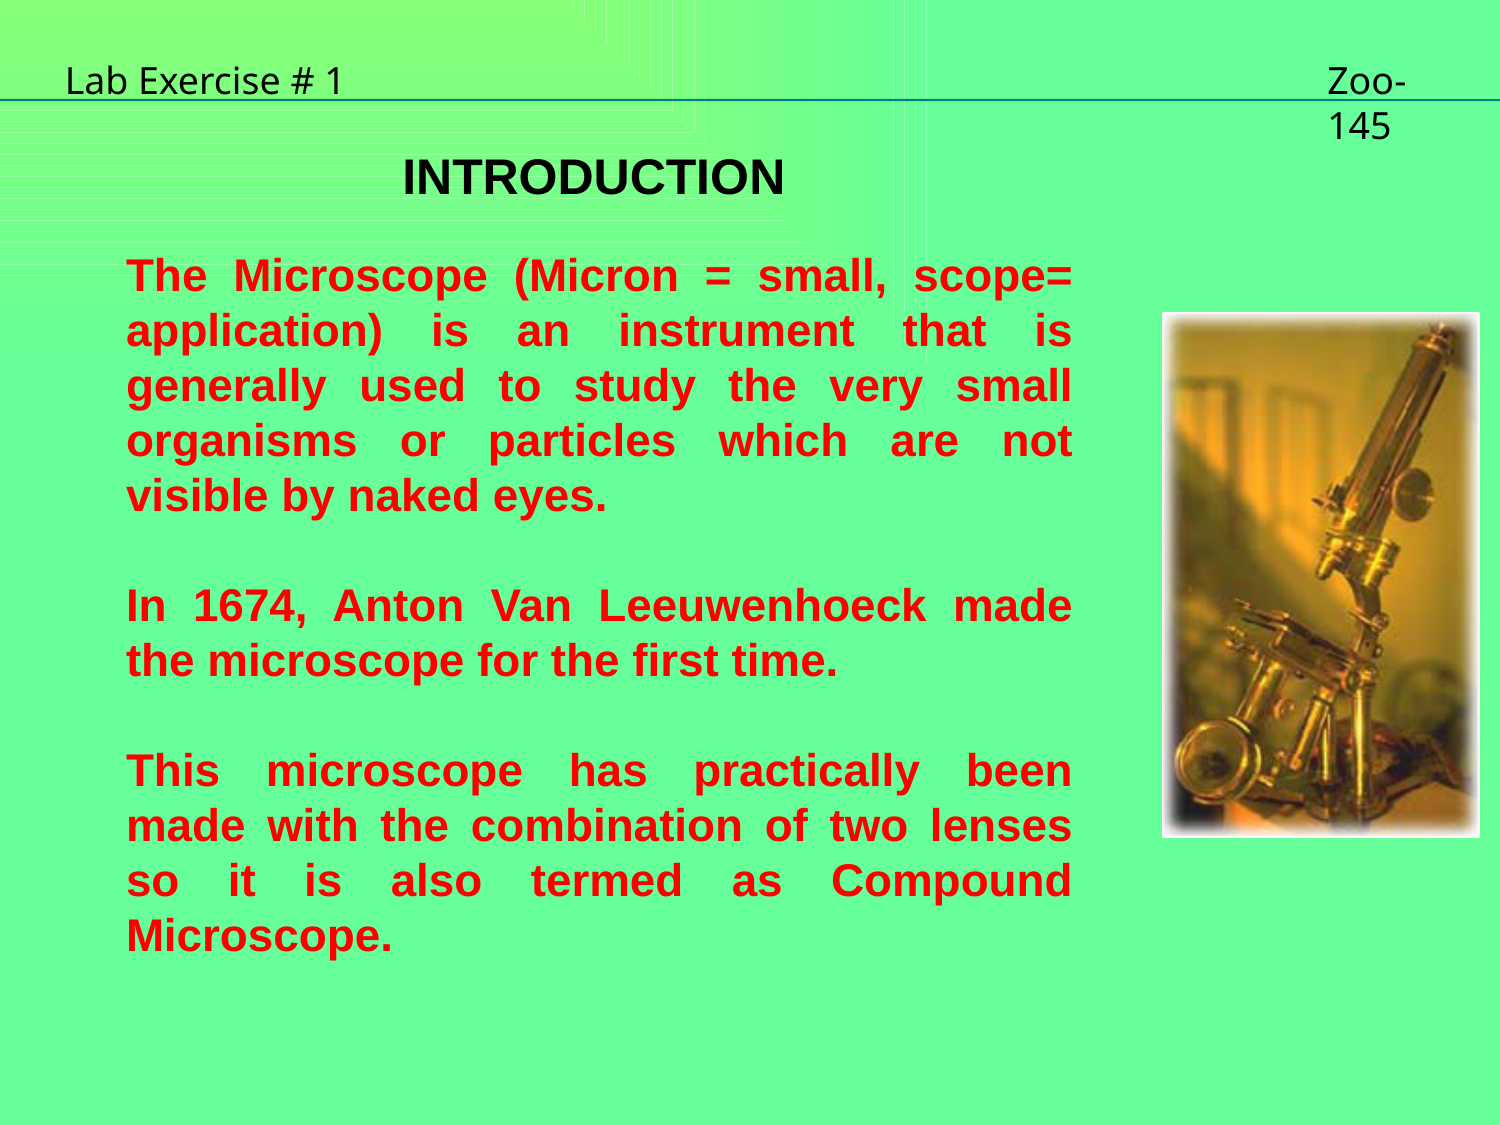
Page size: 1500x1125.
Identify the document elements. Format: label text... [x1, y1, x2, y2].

text_box INTRODUCTION [387, 137, 838, 213]
text_box Zoo- 145 [1312, 101, 1475, 155]
text_box Lab Exercise # 1 [50, 100, 400, 110]
text_box The Microscope (Micron = small, scope= application) is an instrument that is generally used to study the very small organisms or particles which are not visible by naked eyes. In 1674, Anton Van Leeuwenhoeck made the microscope for the first time. This microscope has practically been made with the combination of two lenses so it is also termed as Compound Microscope. [111, 188, 1089, 1118]
picture [1162, 312, 1480, 838]
text_box Zoo- 145 [1312, 49, 1475, 100]
text_box Lab Exercise # 1 [50, 49, 400, 99]
